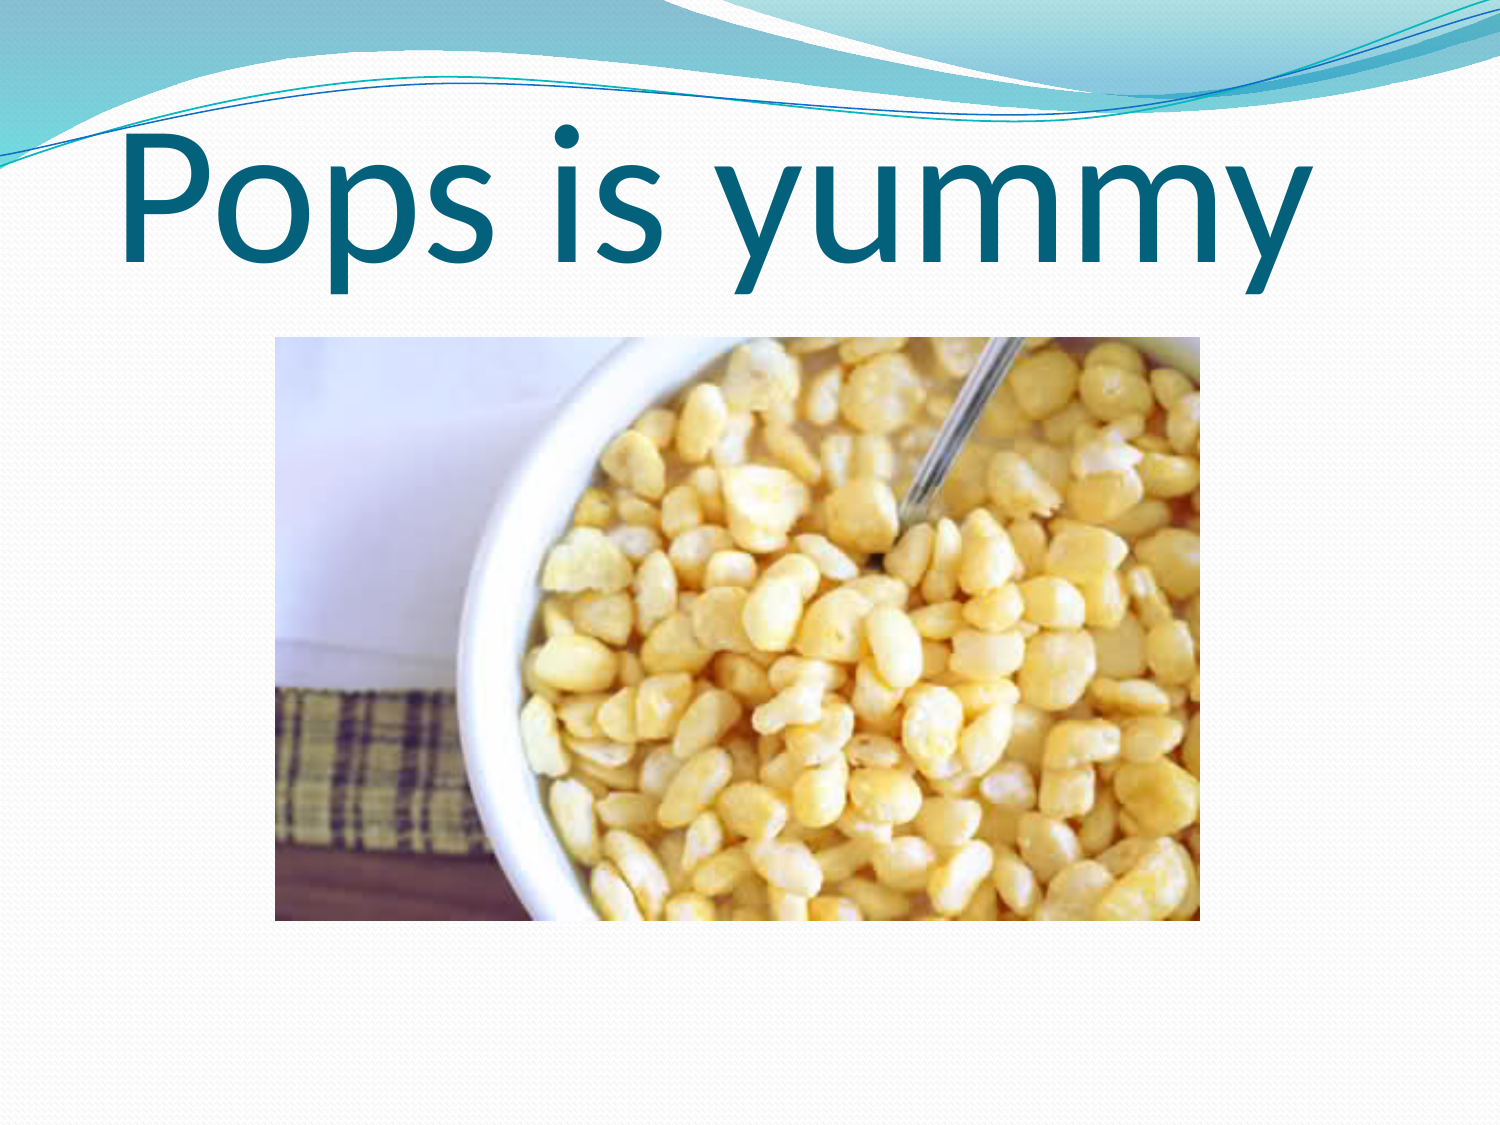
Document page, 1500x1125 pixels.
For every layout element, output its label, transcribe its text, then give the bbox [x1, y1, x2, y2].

picture [274, 337, 1201, 921]
title Pops is yummy [112, 115, 1375, 303]
